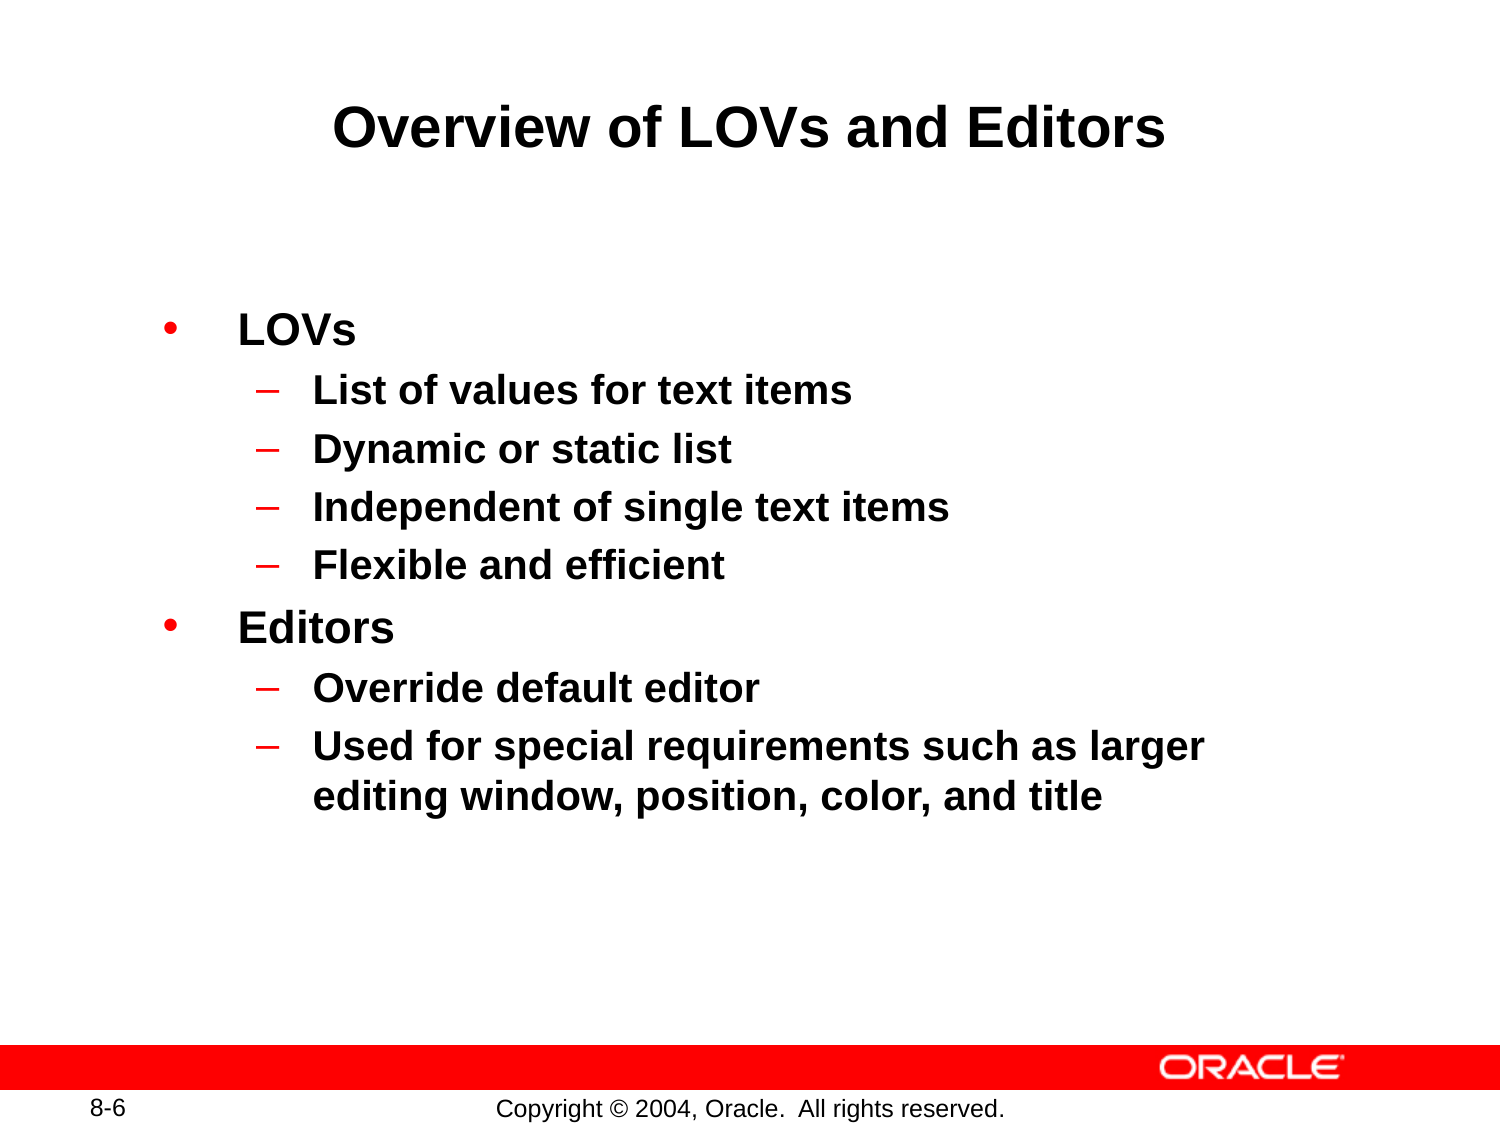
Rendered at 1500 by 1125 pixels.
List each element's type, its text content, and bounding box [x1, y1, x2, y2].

title Overview of LOVs and Editors [149, 87, 1351, 232]
list LOVs List of values for text items Dynamic or static list Independent of single text items Flexible and efficient Editors Override default editor Used for special requirements such as larger editing window, position, color, and title [141, 297, 1351, 833]
